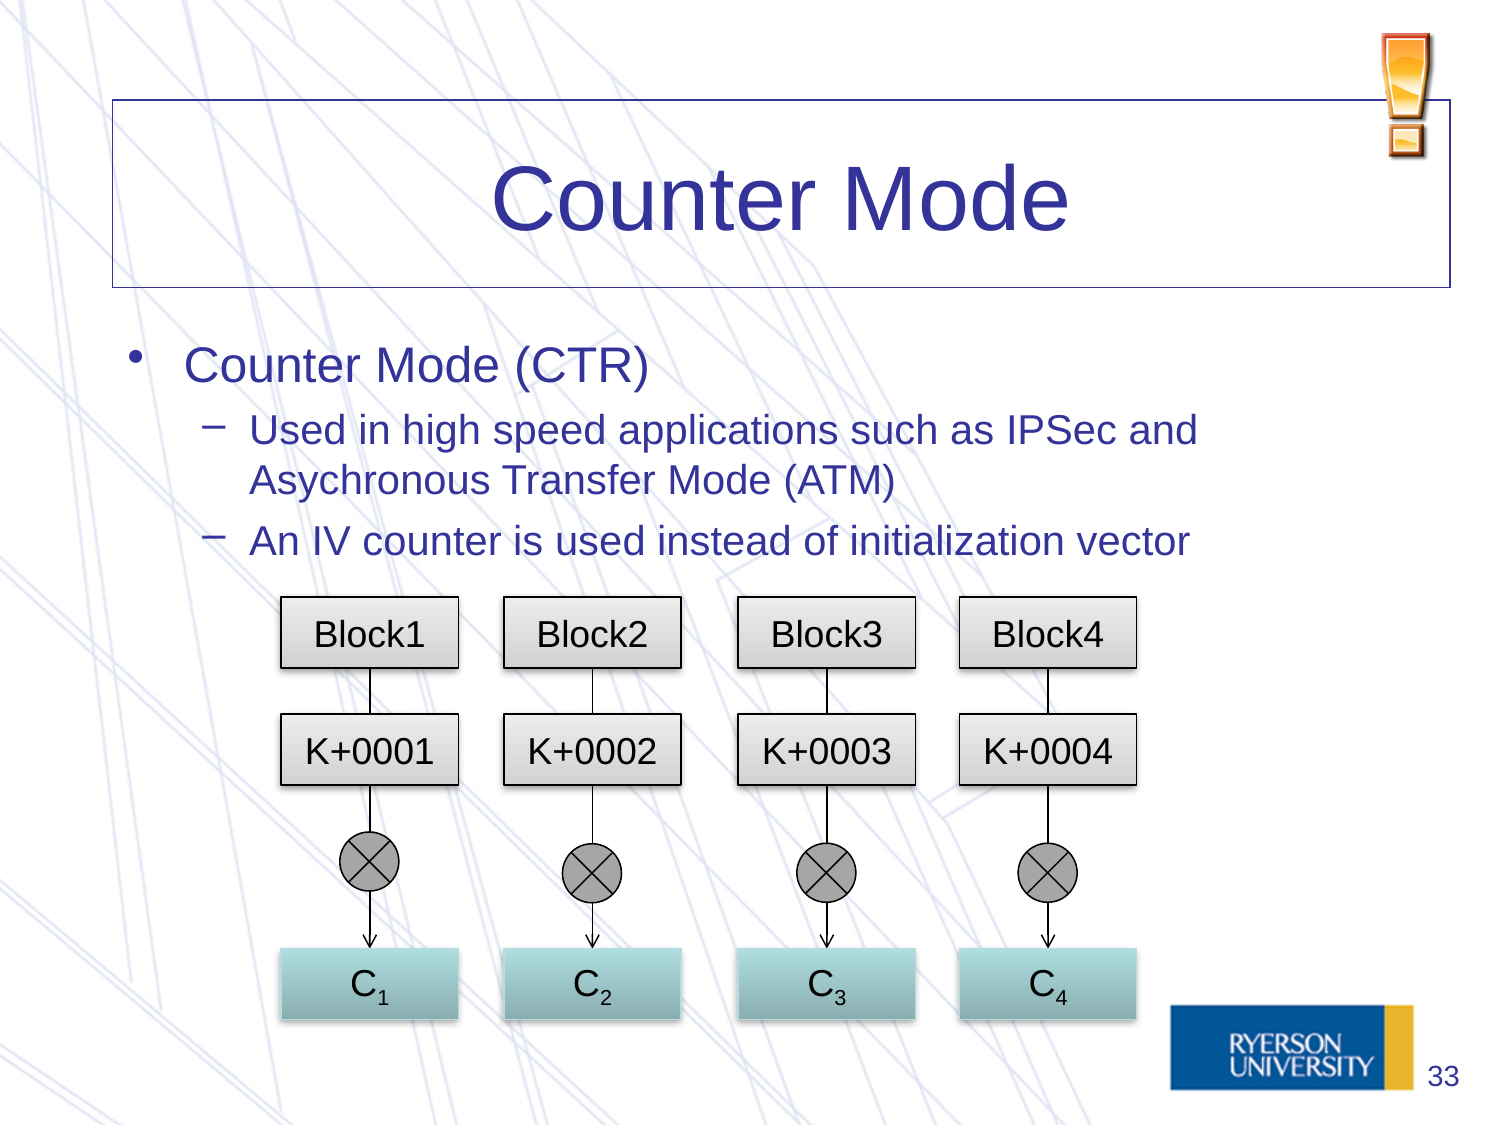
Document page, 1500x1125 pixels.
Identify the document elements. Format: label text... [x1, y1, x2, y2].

text_box C3 [737, 948, 916, 1020]
text_box Block2 [503, 596, 682, 669]
text_box C1 [280, 948, 459, 1020]
slide_number 33 [1399, 1049, 1476, 1113]
text_box Block4 [959, 596, 1137, 669]
text_box C4 [959, 948, 1137, 1020]
text_box [562, 843, 622, 903]
text_box Block3 [737, 596, 916, 669]
text_box [1018, 843, 1078, 903]
text_box [796, 843, 856, 903]
text_box K+0003 [737, 713, 916, 786]
picture [0, 0, 1500, 1125]
text_box Block1 [280, 596, 459, 669]
list Counter Mode (CTR)‏ Used in high speed applications such as IPSec and Asychronous Transfer Mode (ATM)‏ An IV counter is used instead of initialization vector [112, 324, 1451, 1001]
text_box C2 [503, 948, 682, 1020]
text_box K+0004 [959, 713, 1137, 786]
text_box [339, 831, 399, 892]
title Counter Mode [112, 99, 1451, 288]
text_box K+0001 [280, 713, 459, 786]
text_box K+0002 [503, 713, 682, 786]
